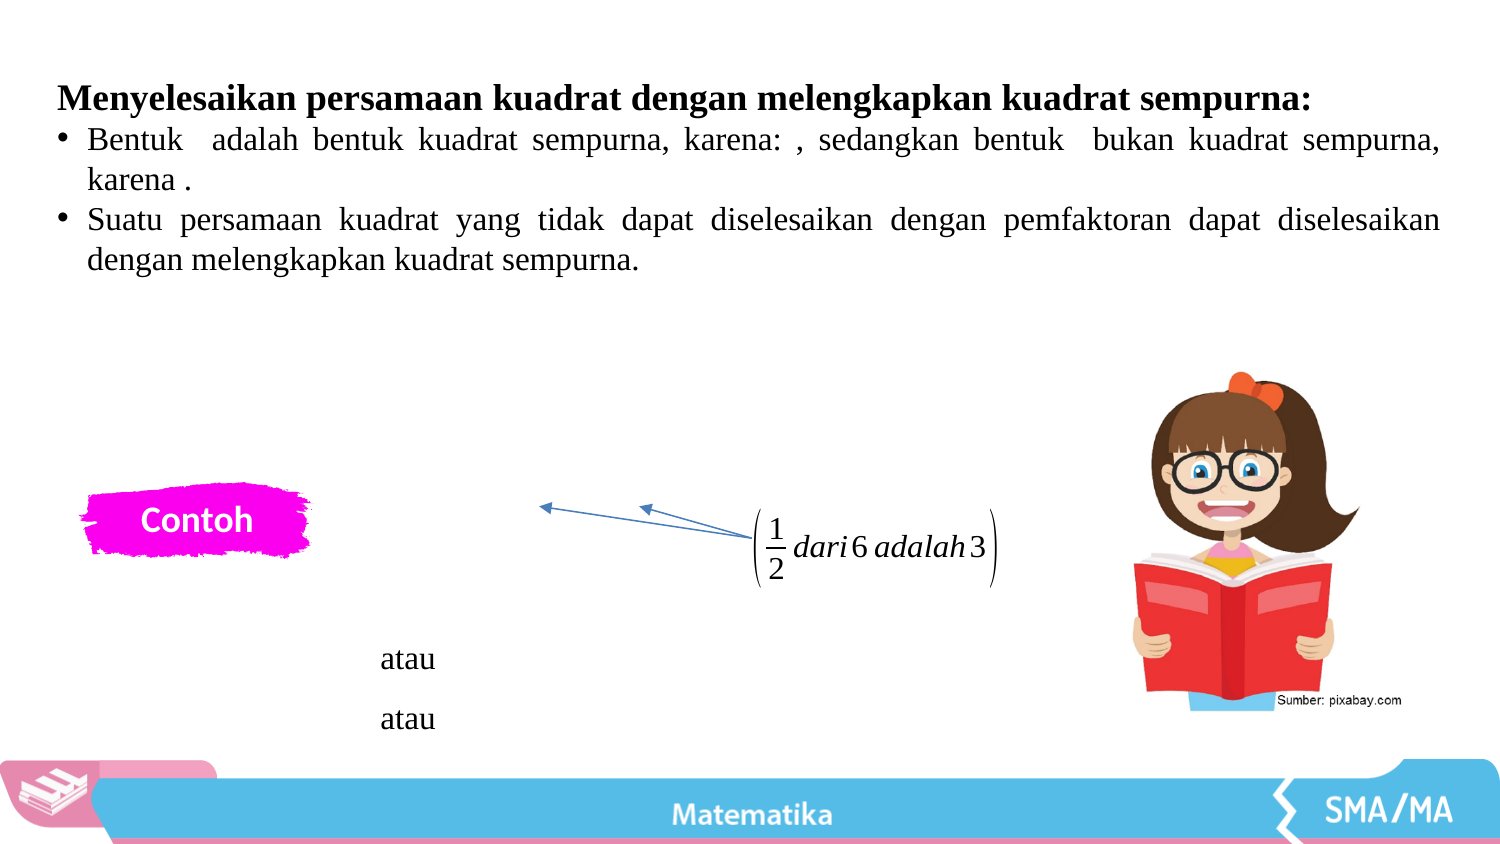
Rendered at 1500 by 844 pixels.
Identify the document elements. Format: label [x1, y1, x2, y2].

text_box [357, 309, 1077, 757]
picture [0, 759, 1500, 844]
text_box [78, 482, 314, 562]
picture [1077, 361, 1454, 715]
